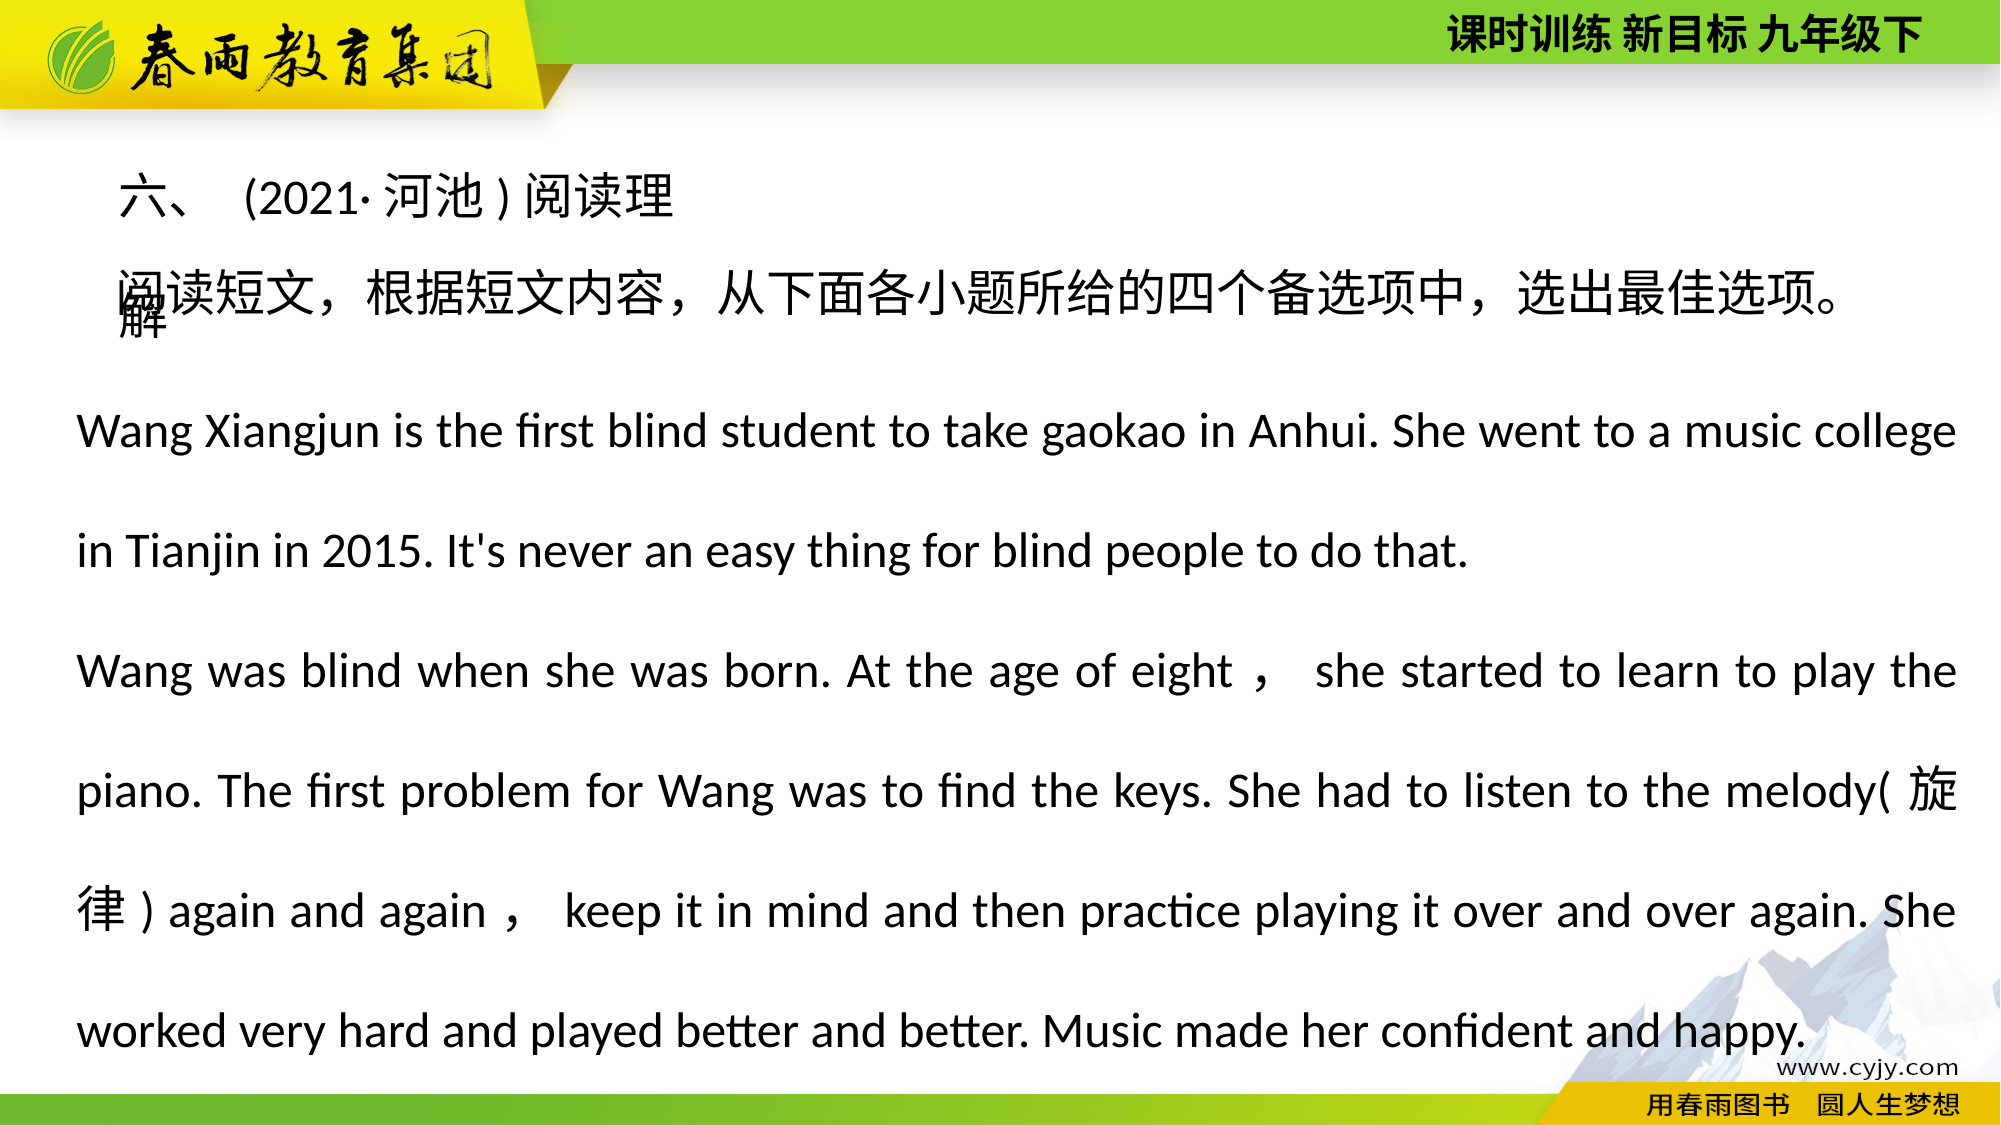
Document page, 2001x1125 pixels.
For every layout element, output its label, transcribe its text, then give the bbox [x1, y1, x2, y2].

text_box 六、 (2021·河池)阅读理解 [103, 97, 689, 193]
text_box 阅读短文，根据短文内容，从下面各小题所给的四个备选项中，选出最佳选项。 [101, 193, 1882, 329]
picture [0, 0, 2001, 1125]
text_box Wang Xiangjun is the first blind student to take gaokao in Anhui. She went to a music college in Tianjin in 2015. It's never an easy thing for blind people to do that. Wang was blind when she was born. At the age of eight，she started to learn to play the piano. The first problem for Wang was to find the keys. She had to listen to the melody(旋律) again and again，keep it in mind and then practice playing it over and over again. She worked very hard and played better and better. Music made her confident and happy. [61, 329, 1973, 1065]
